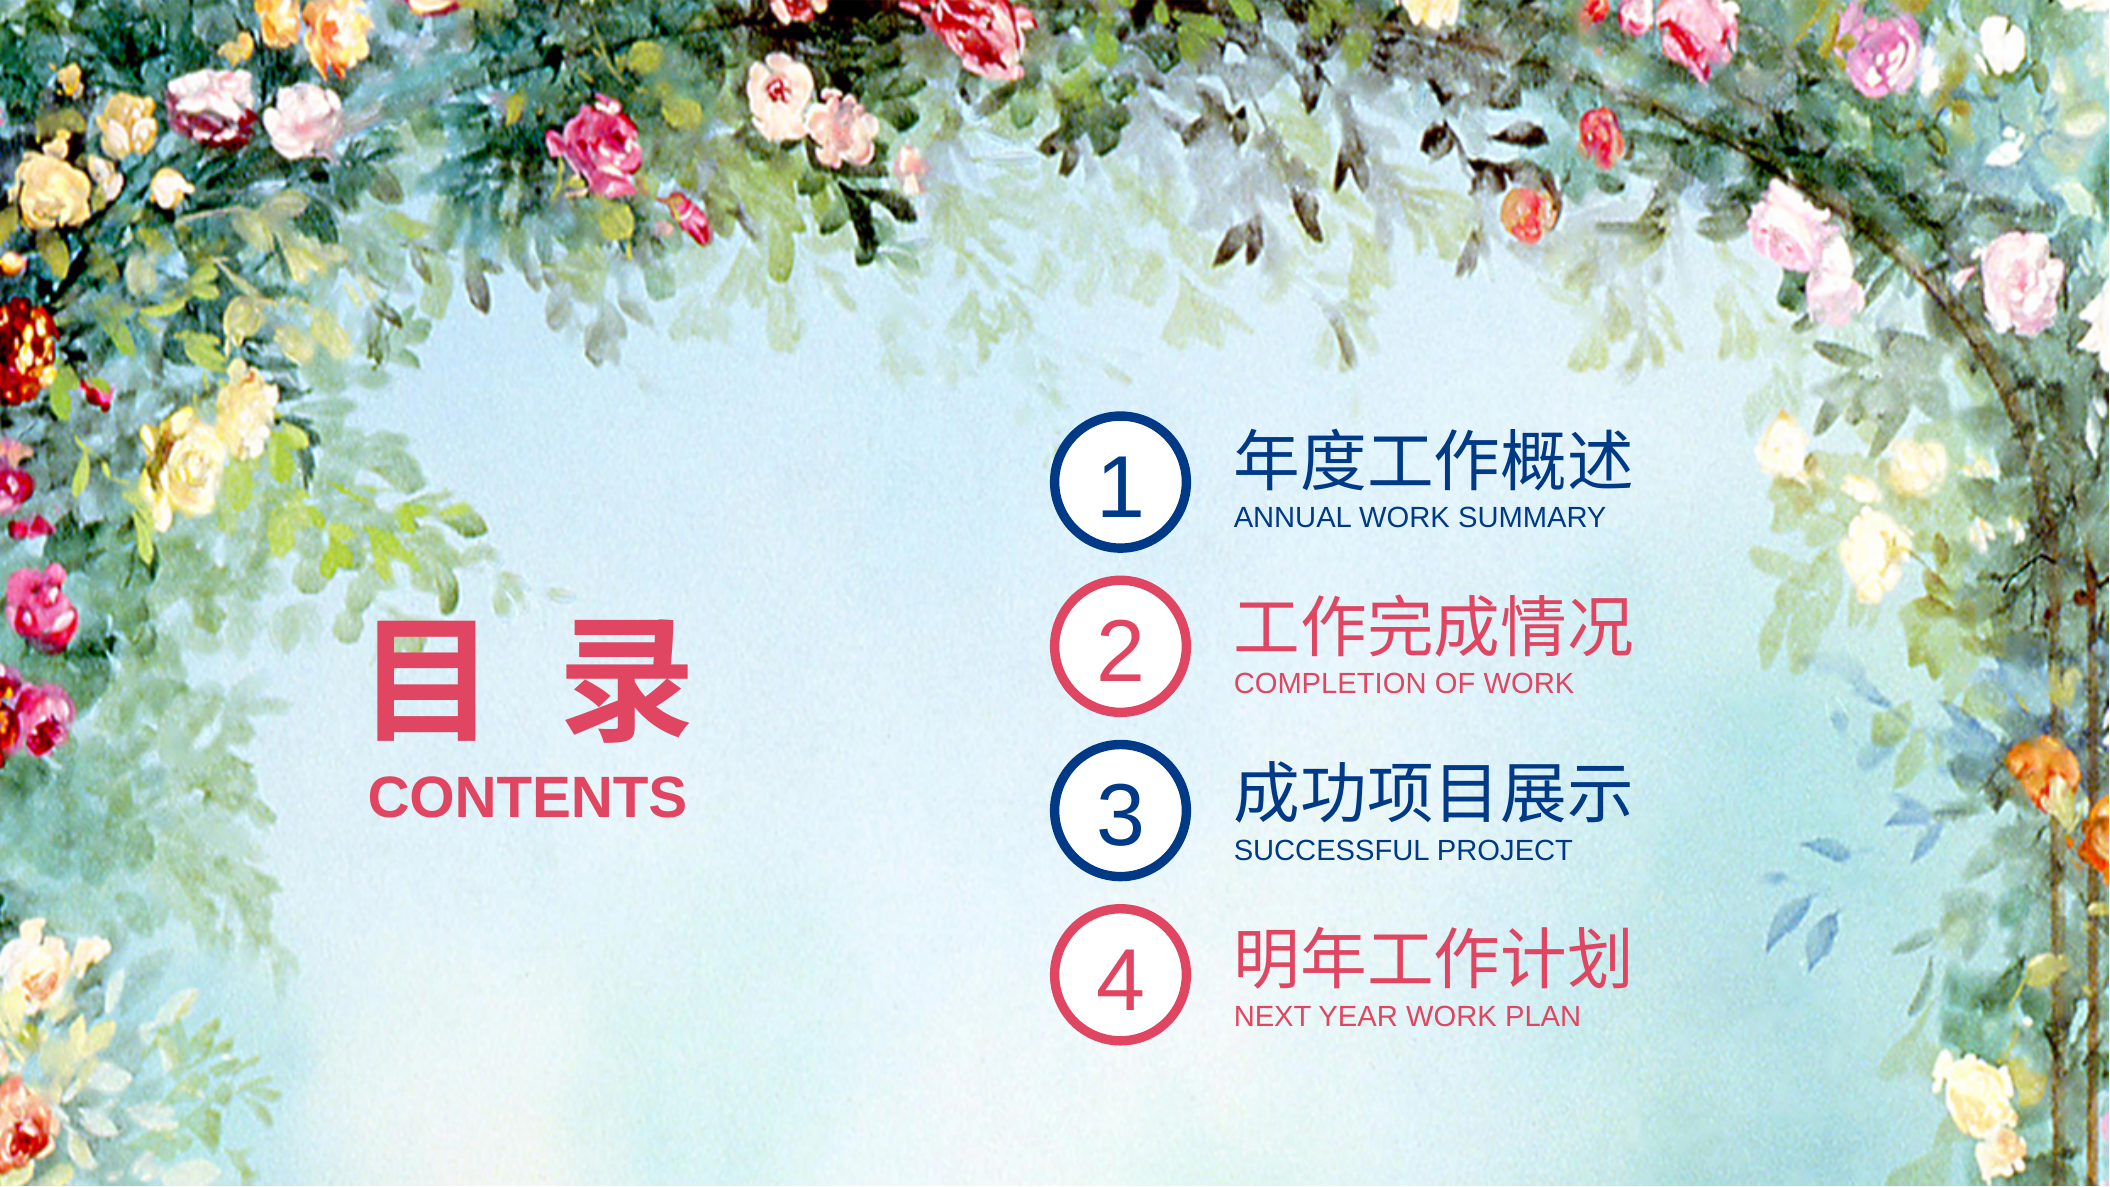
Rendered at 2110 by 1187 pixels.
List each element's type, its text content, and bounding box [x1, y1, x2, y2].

text_box 年度工作概述 ANNUAL WORK SUMMARY [1233, 418, 1678, 534]
text_box 1 [1054, 416, 1187, 549]
text_box CONTENTS [294, 759, 761, 830]
text_box 3 [1054, 744, 1187, 877]
text_box [0, 0, 2110, 1187]
text_box 2 [1054, 580, 1187, 713]
text_box 目 录 [291, 593, 764, 759]
text_box 成功项目展示 SUCCESSFUL PROJECT [1233, 750, 1678, 866]
text_box 明年工作计划 NEXT YEAR WORK PLAN [1233, 917, 1678, 1033]
text_box 4 [1054, 908, 1187, 1041]
text_box 工作完成情况 COMPLETION OF WORK [1233, 584, 1678, 700]
